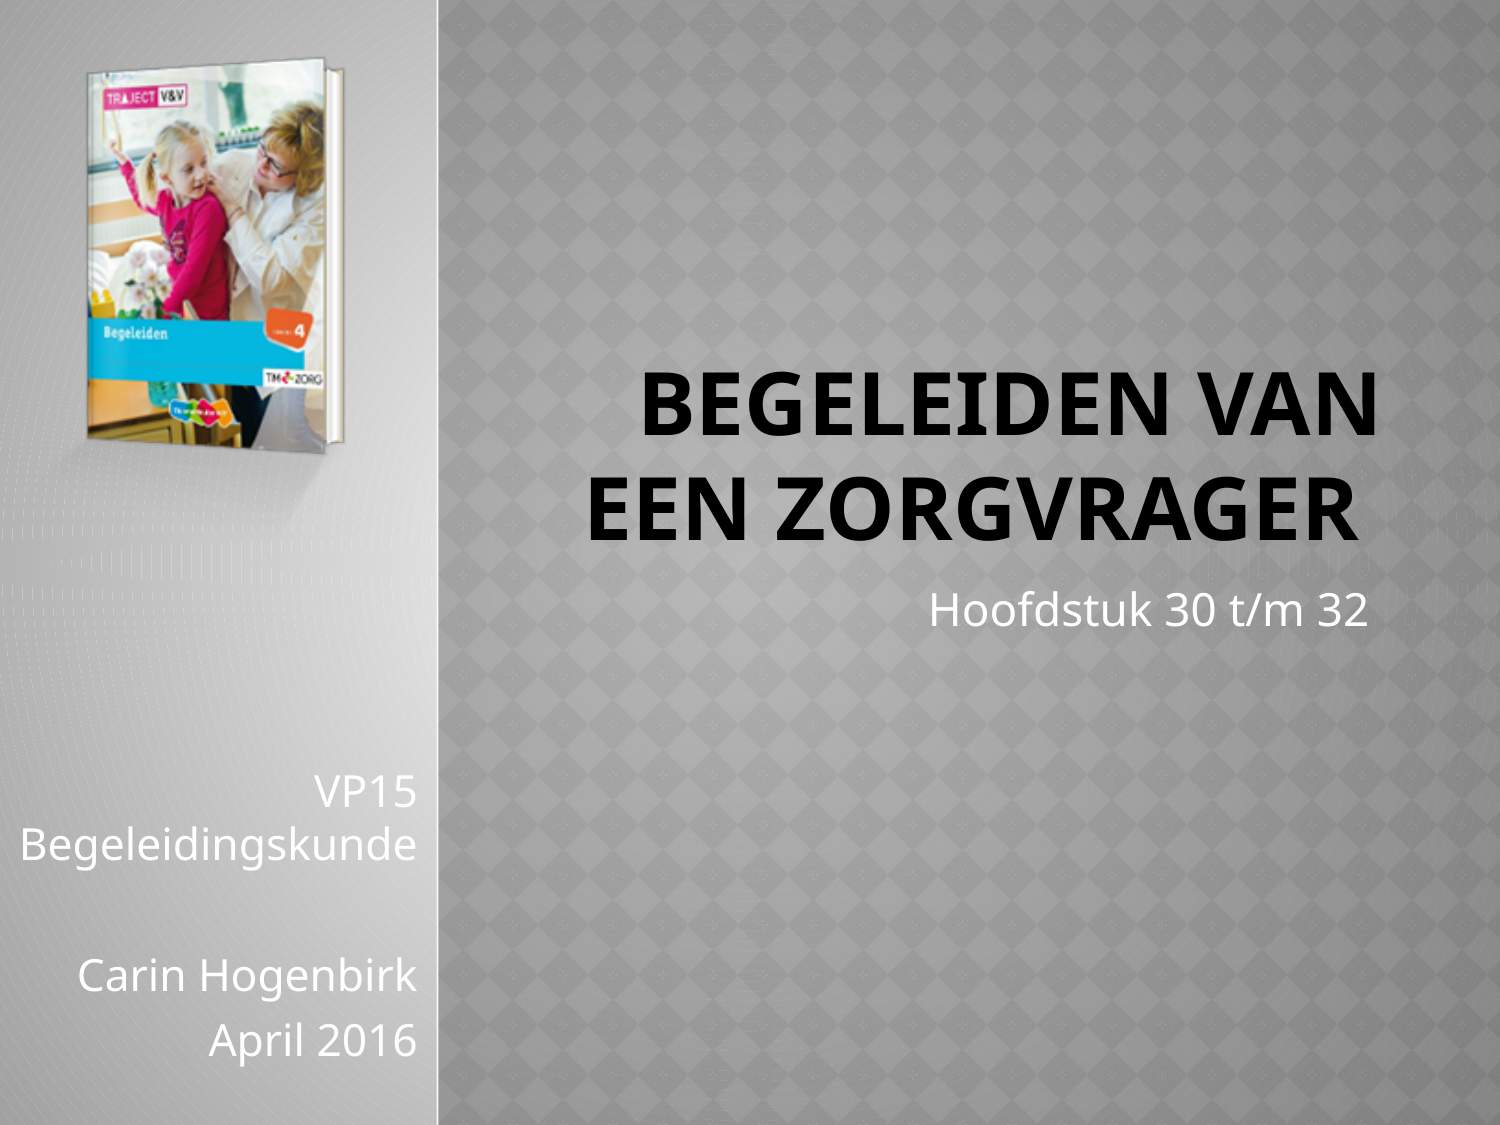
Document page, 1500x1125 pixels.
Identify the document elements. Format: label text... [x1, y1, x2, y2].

subtitle Hoofdstuk 30 t/m 32 [550, 580, 1390, 762]
title Begeleiden van een zorgvrager [449, 281, 1390, 558]
text_box VP15 Begeleidingskunde Carin Hogenbirk April 2016 [5, 763, 426, 1110]
picture [0, 5, 444, 558]
